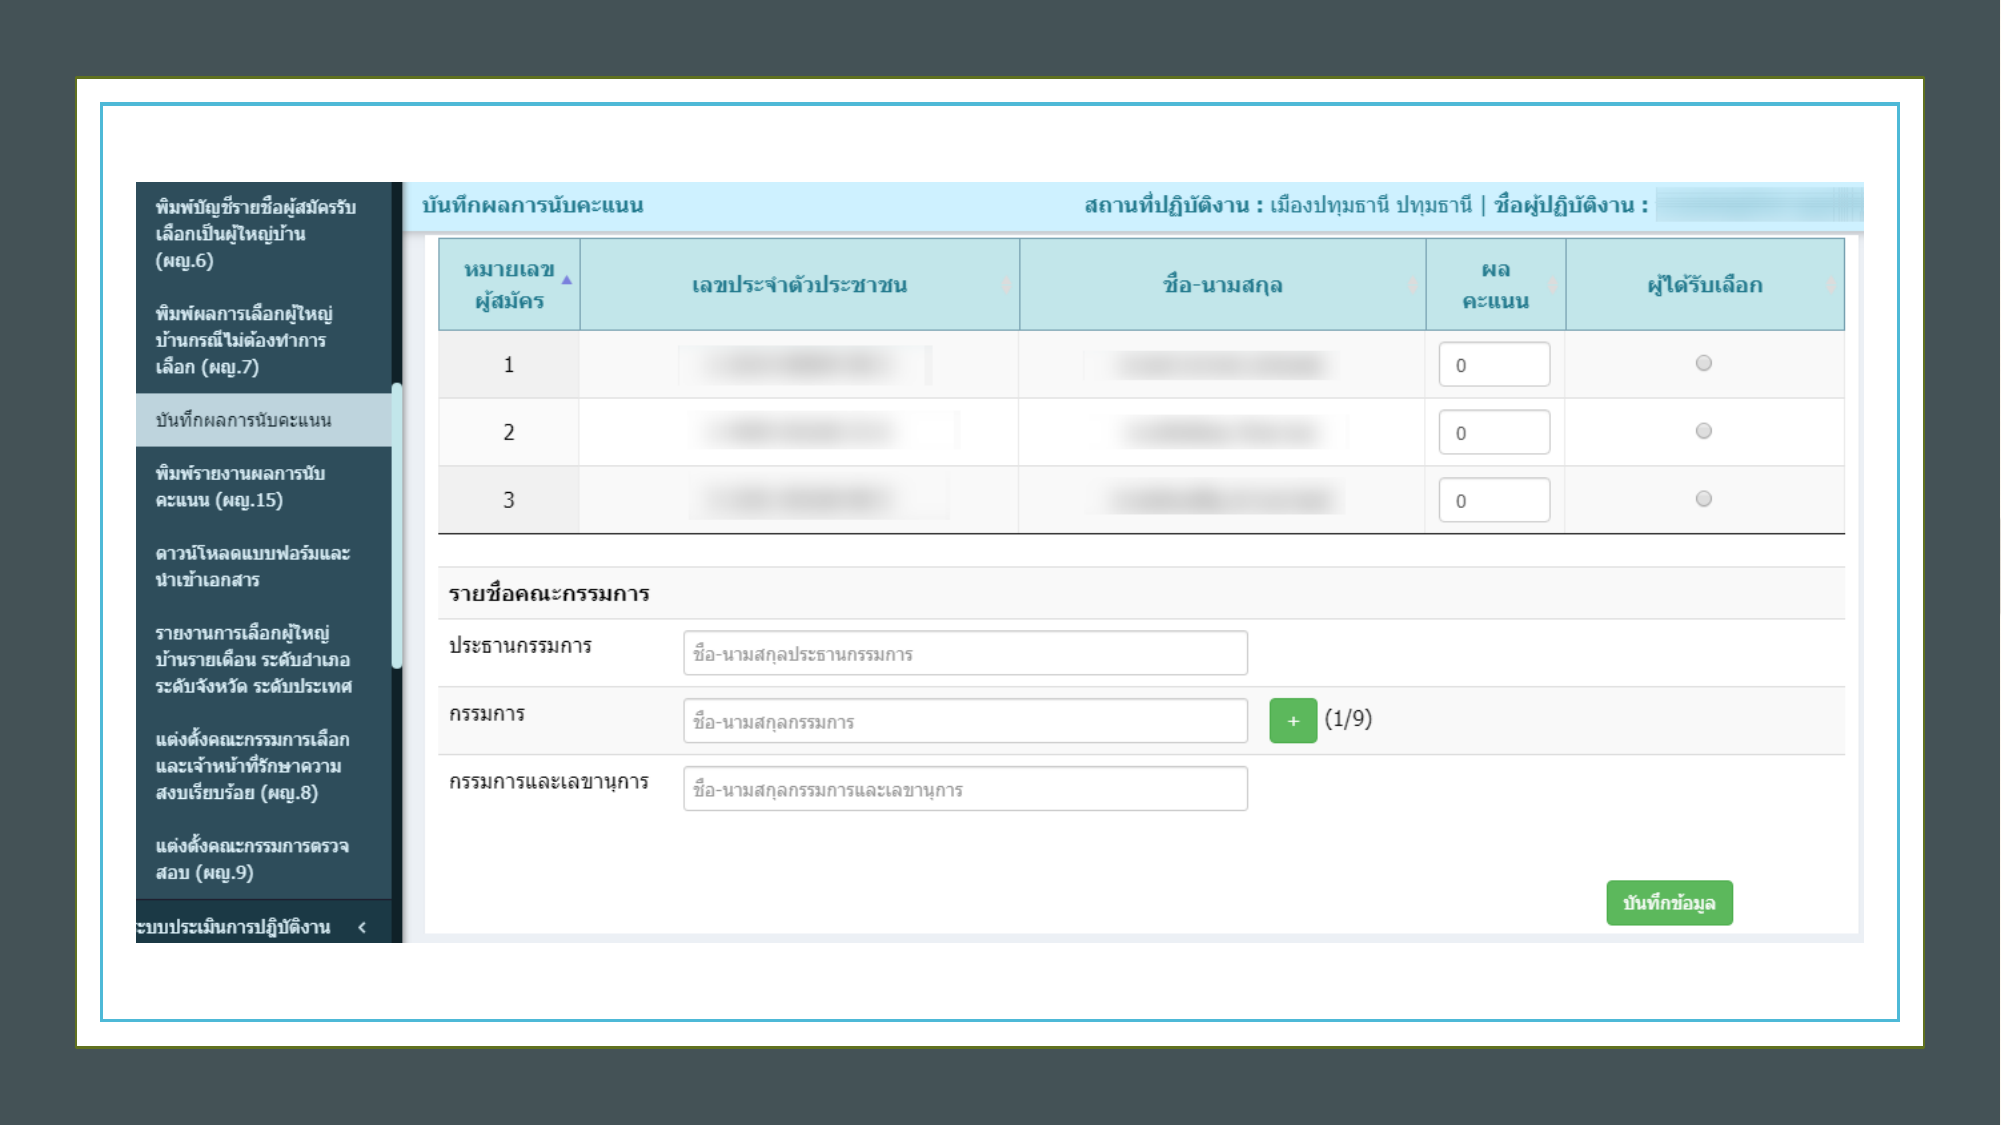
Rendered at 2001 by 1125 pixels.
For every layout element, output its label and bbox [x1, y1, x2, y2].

picture [135, 182, 1864, 943]
text_box [0, 0, 2000, 1125]
